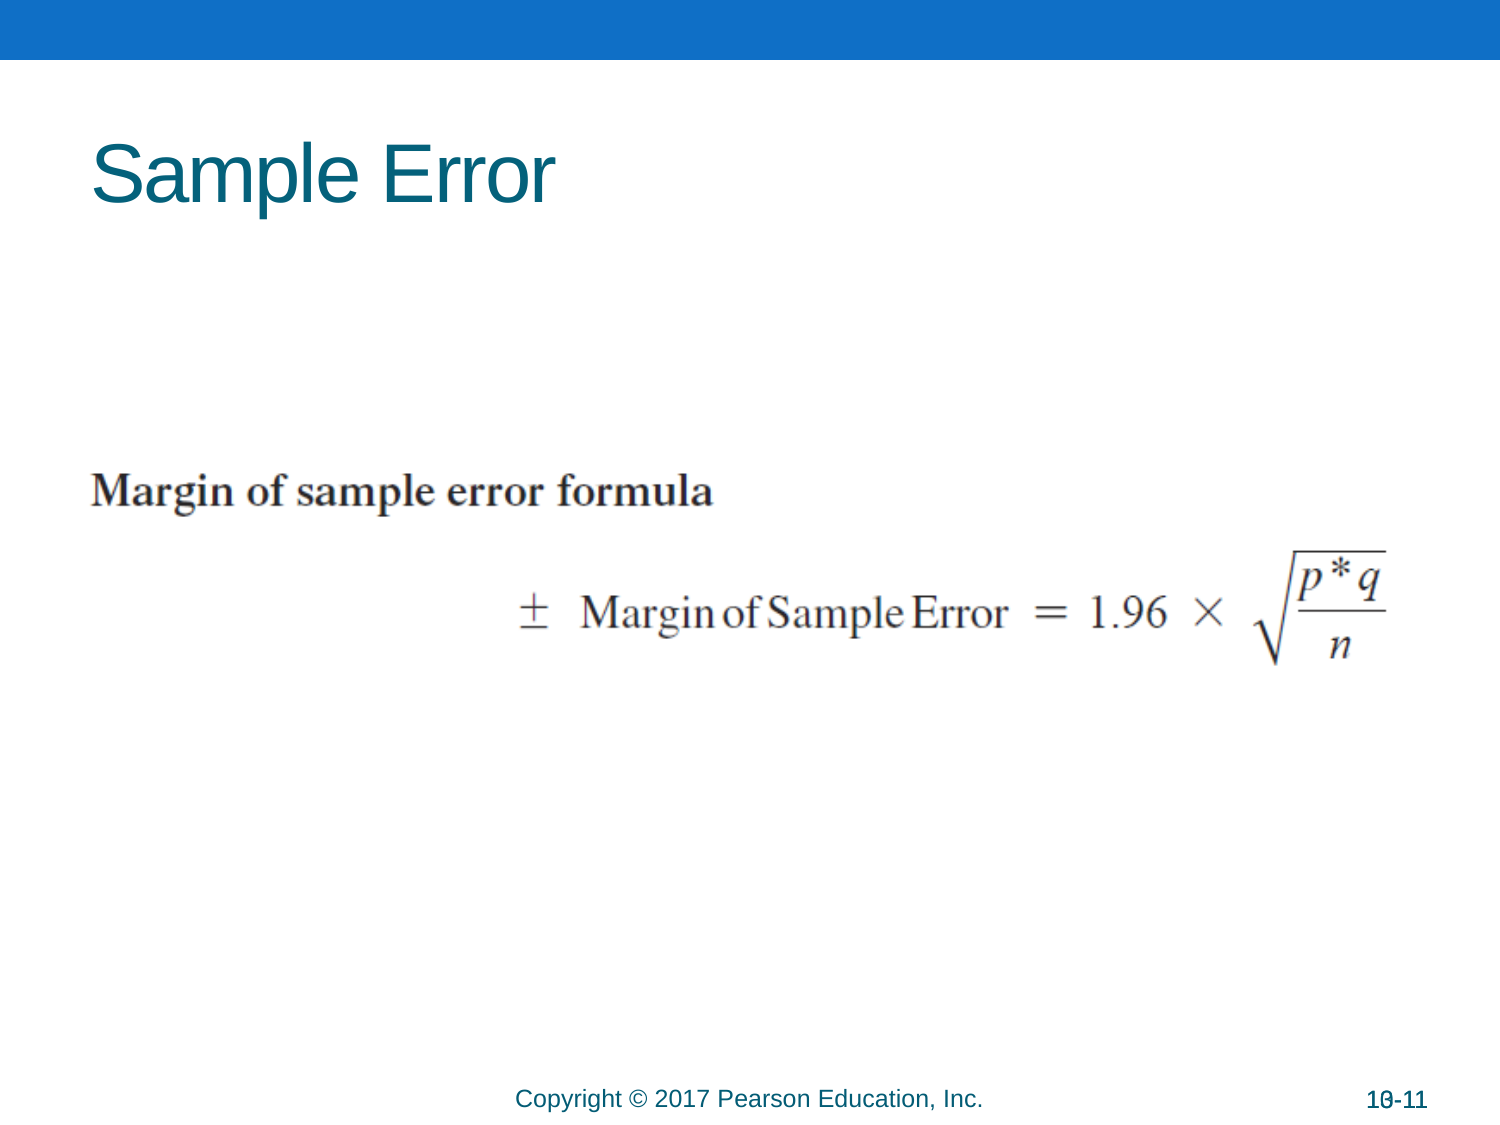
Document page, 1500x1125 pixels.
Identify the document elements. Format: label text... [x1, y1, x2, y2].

picture [74, 455, 1445, 701]
title Sample Error [75, 87, 1425, 250]
picture [641, 1100, 647, 1107]
